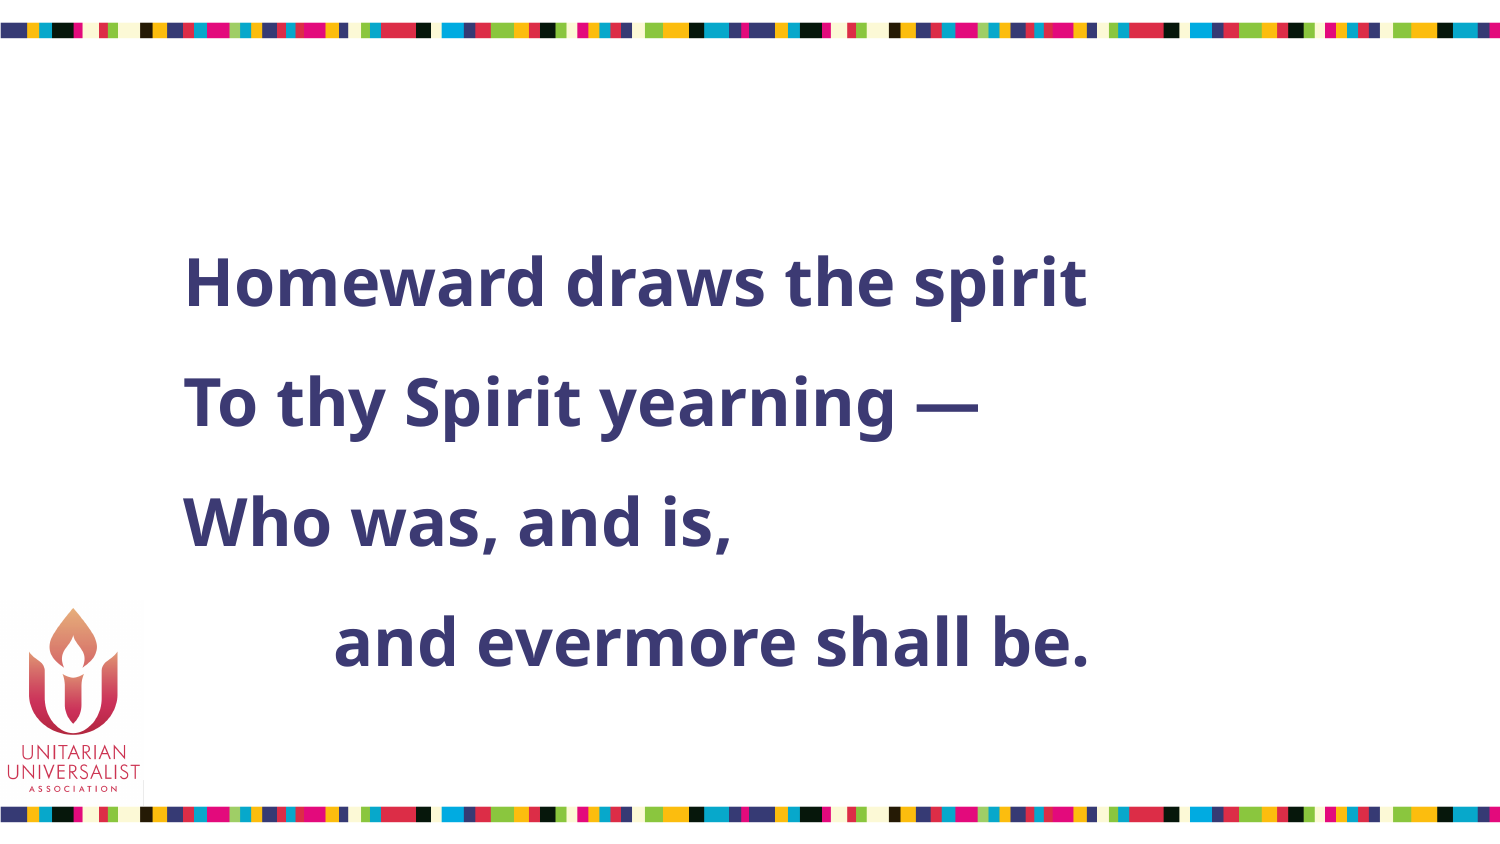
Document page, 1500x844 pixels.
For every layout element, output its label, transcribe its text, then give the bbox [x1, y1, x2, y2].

text_box Homeward draws the spirit To thy Spirit yearning — Who was, and is, and evermore shall be. [168, 184, 1404, 695]
picture [0, 600, 1500, 824]
picture [0, 22, 1500, 40]
